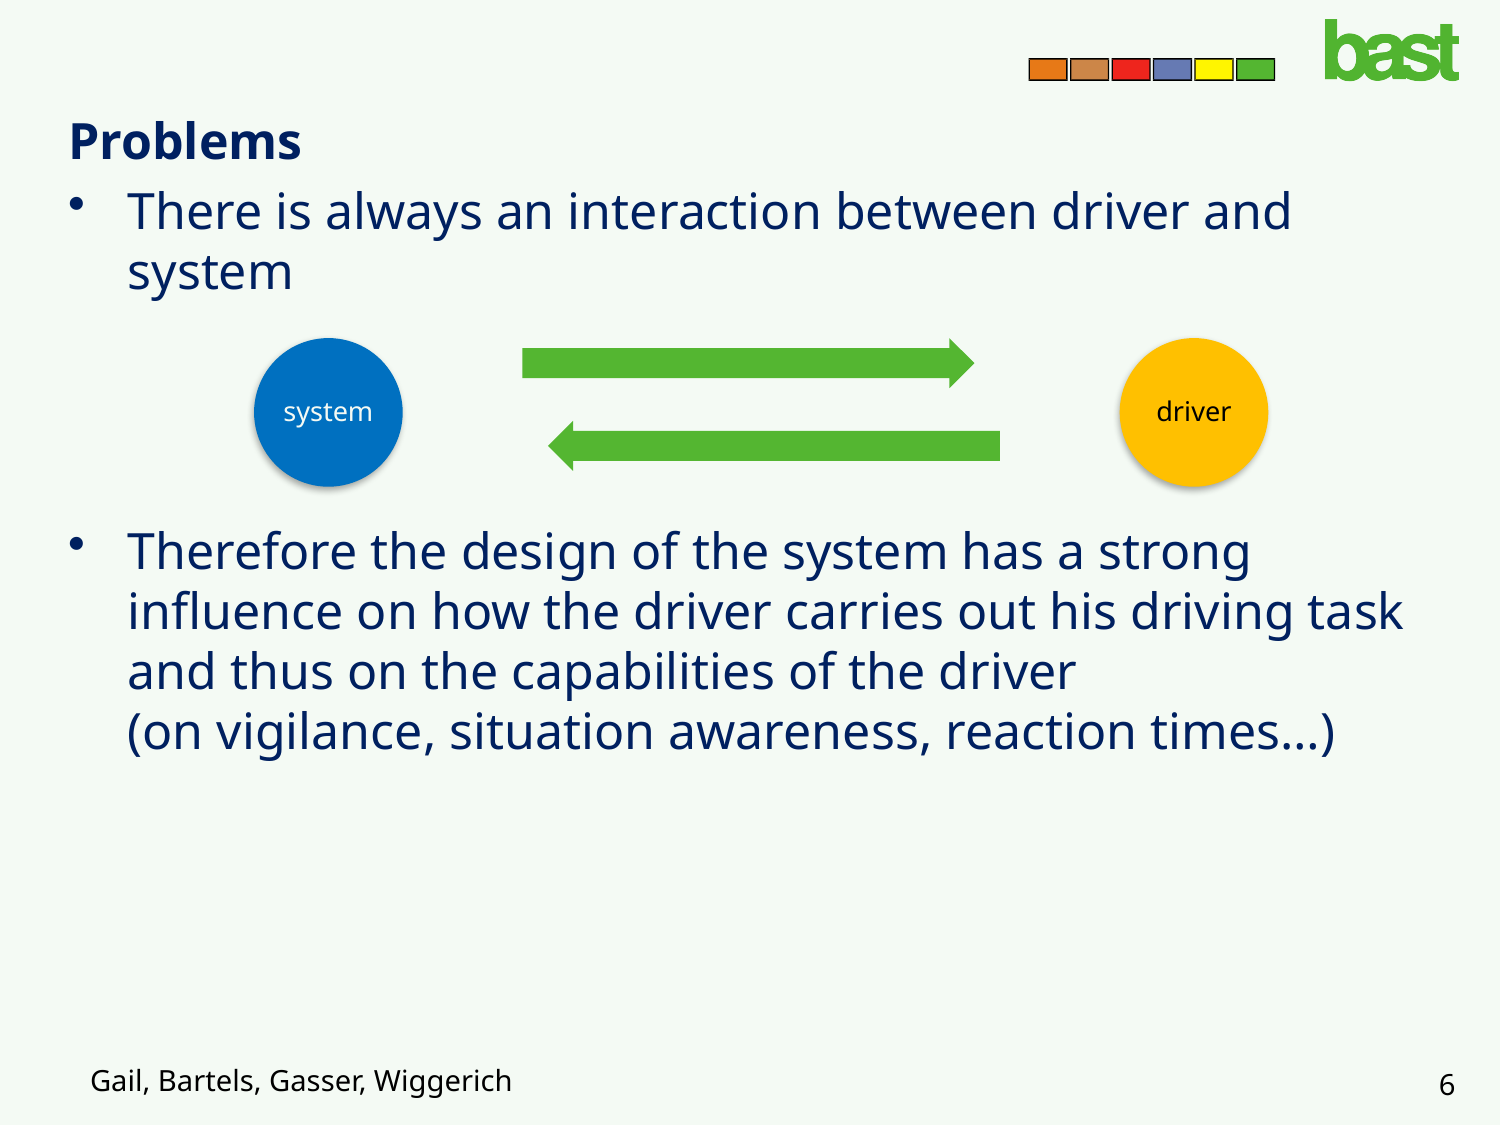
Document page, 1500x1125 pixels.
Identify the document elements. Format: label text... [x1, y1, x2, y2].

slide_number 6 [1120, 1058, 1471, 1125]
list Problems There is always an interaction between driver and system Therefore the design of the system has a strong influence on how the driver carries out his driving task and thus on the capabilities of the driver (on vigilance, situation awareness, reaction times…) [52, 101, 1449, 1004]
text_box [53, 0, 1500, 89]
footer Gail, Bartels, Gasser, Wiggerich [74, 1054, 727, 1125]
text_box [253, 337, 1269, 487]
